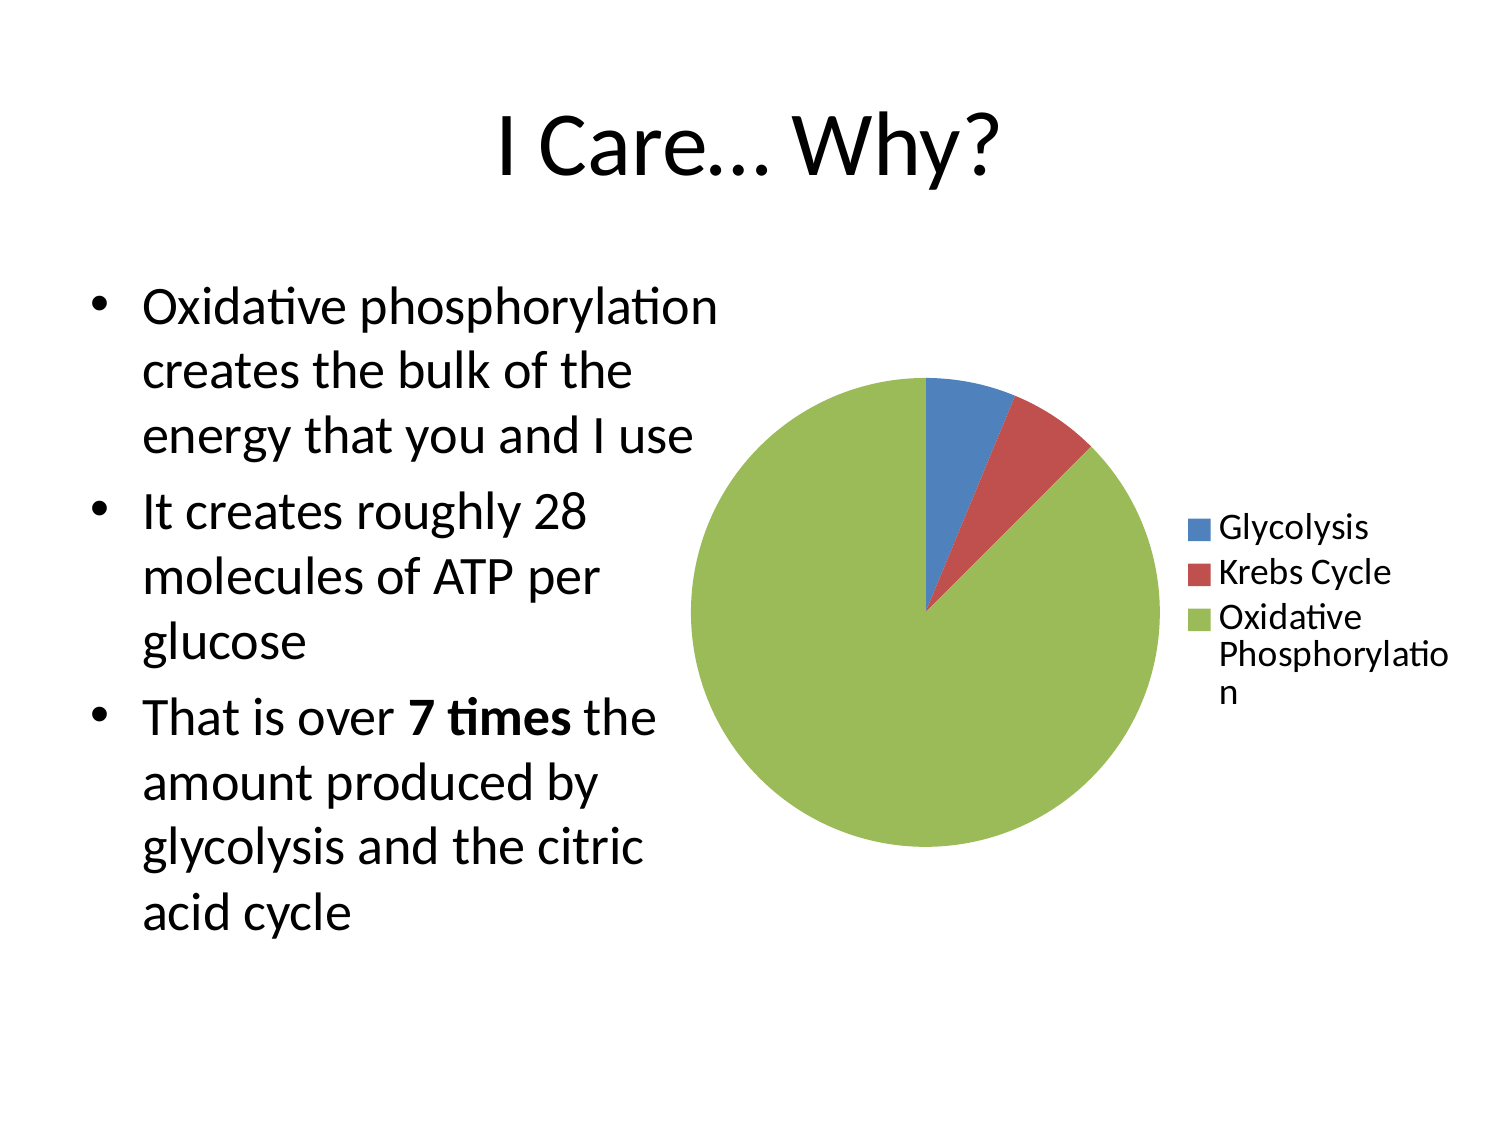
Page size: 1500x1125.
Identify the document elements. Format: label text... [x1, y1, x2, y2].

chart [674, 324, 1476, 901]
list Oxidative phosphorylation creates the bulk of the energy that you and I use It creates roughly 28 molecules of ATP per glucose That is over 7 times the amount produced by glycolysis and the citric acid cycle [75, 262, 738, 1005]
title I Care… Why? [75, 45, 1425, 233]
